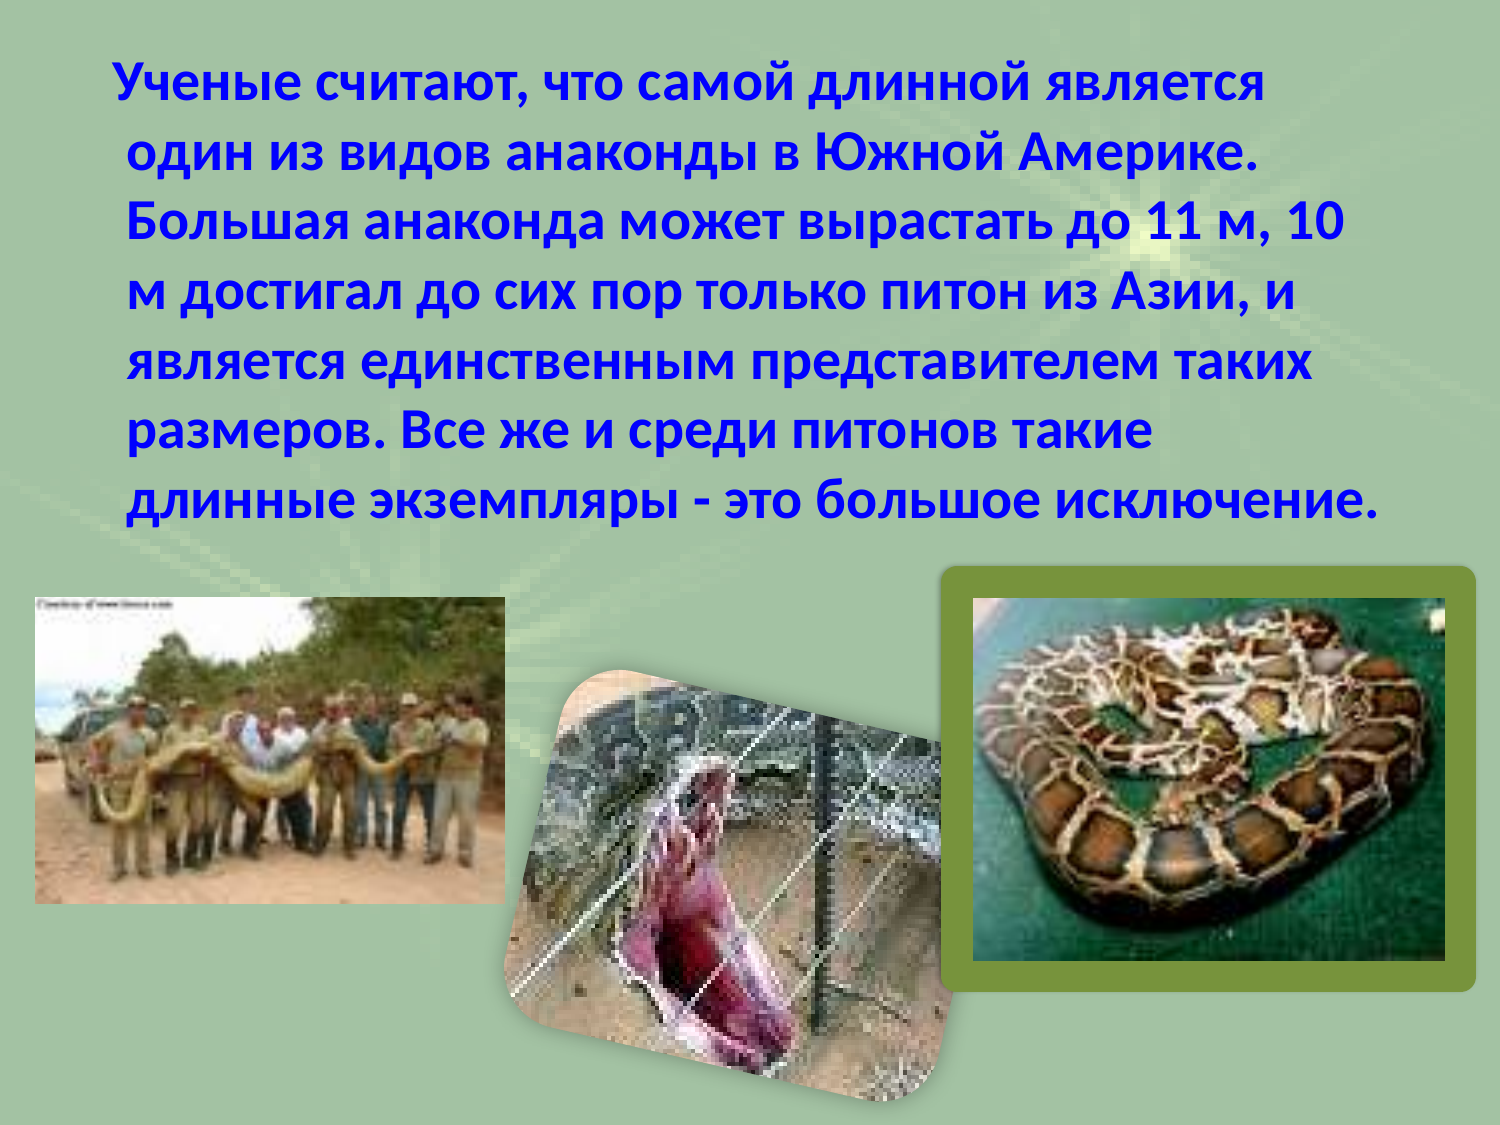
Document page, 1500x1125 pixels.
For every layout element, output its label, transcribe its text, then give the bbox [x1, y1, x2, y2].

picture [0, 0, 1500, 1125]
list Учeные считают, что самой длинной является один из видов анаконды в Южной Америке. Большая анаконда может вырастать до 11 м, 10 м достигал до сих пор только питон из Азии, и является единственным представителем таких размеров. Все же и среди питонов такие длинные экземпляры - это большое исключение. [58, 35, 1409, 680]
